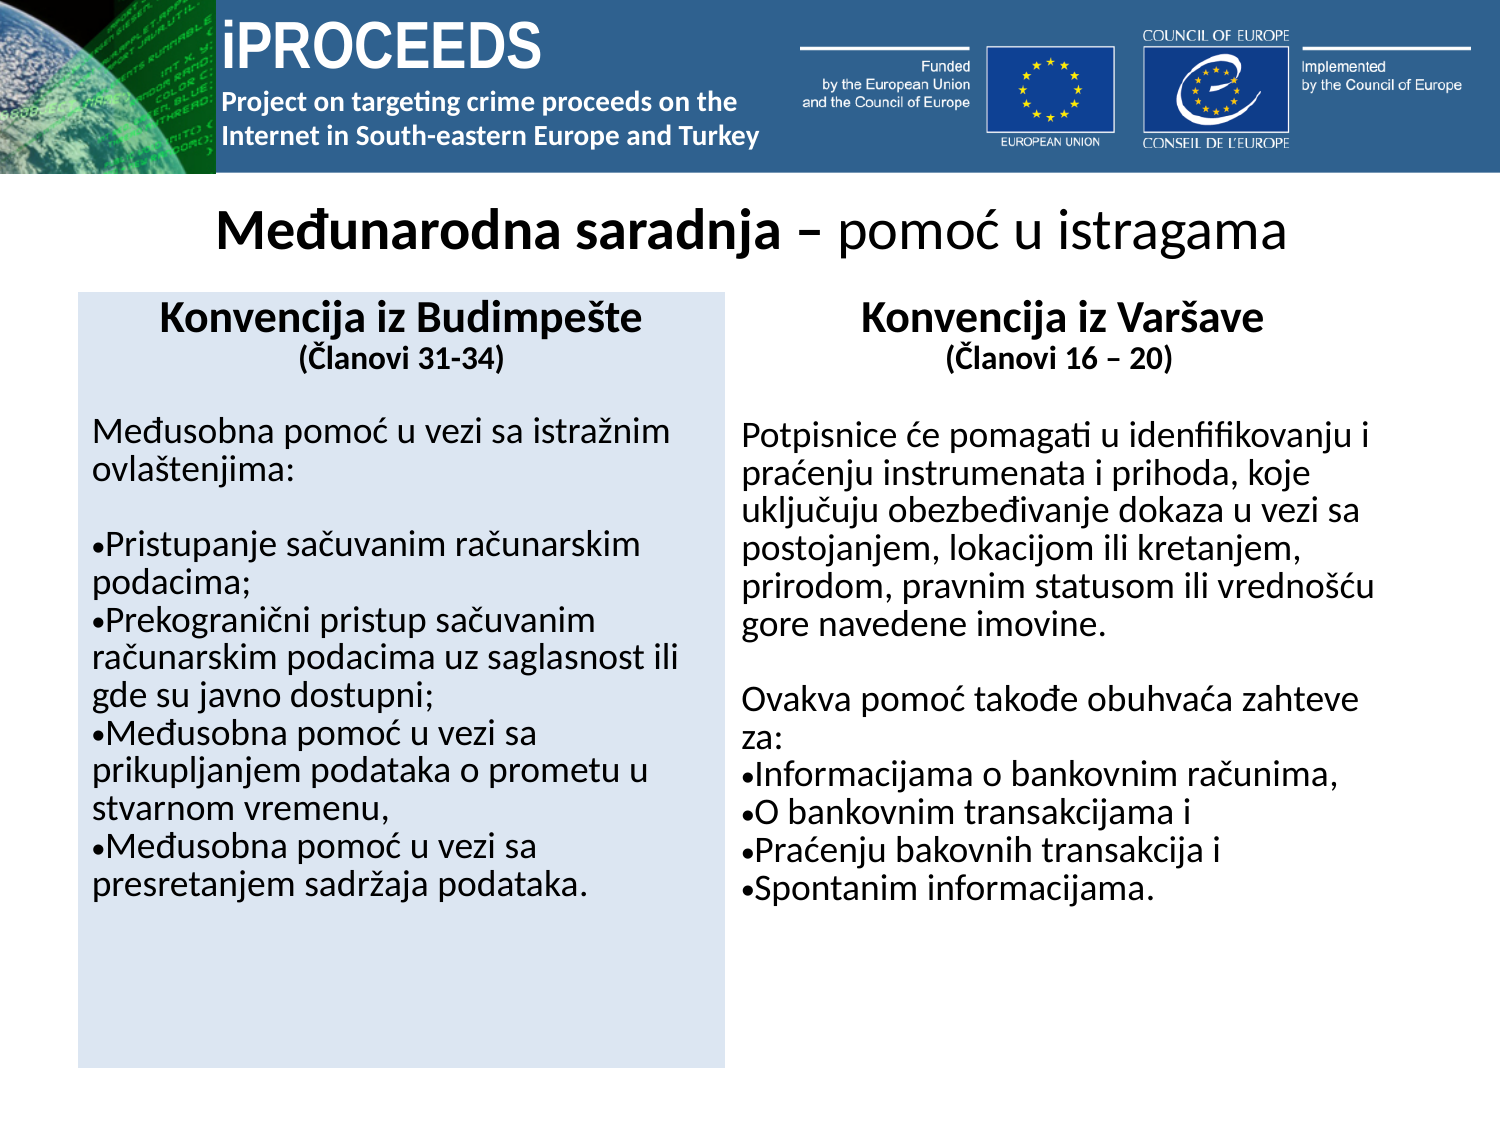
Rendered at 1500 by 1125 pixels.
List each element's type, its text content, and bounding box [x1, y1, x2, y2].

picture [800, 30, 1471, 148]
table_header Konvencija iz Varšave (Članovi 16 – 20) Potpisnice će pomagati u idenfifikovanju i praćenju instrumenata i prihoda, koje uključuju obezbeđivanje dokaza u vezi sa postojanjem, lokacijom ili kretanjem, prirodom, pravnim statusom ili vrednošću gore navedene imovine. Ovakva pomoć takođe obuhvaća zahteve za: Informacijama o bankovnim računima, O bankovnim transakcijama i Praćenju bakovnih transakcija i Spontanim informacijama. [727, 292, 1399, 1068]
picture [0, 0, 216, 174]
table_header Konvencija iz Budimpešte (Članovi 31-34) Međusobna pomoć u vezi sa istražnim ovlaštenjima: Pristupanje sačuvanim računarskim podacima; Prekogranični pristup sačuvanim računarskim podacima uz saglasnost ili gde su javno dostupni; Međusobna pomoć u vezi sa prikupljanjem podataka o prometu u stvarnom vremenu, Međusobna pomoć u vezi sa presretanjem sadržaja podataka. [78, 292, 725, 1068]
title Međunarodna saradnja – pomoć u istragama [76, 172, 1428, 280]
